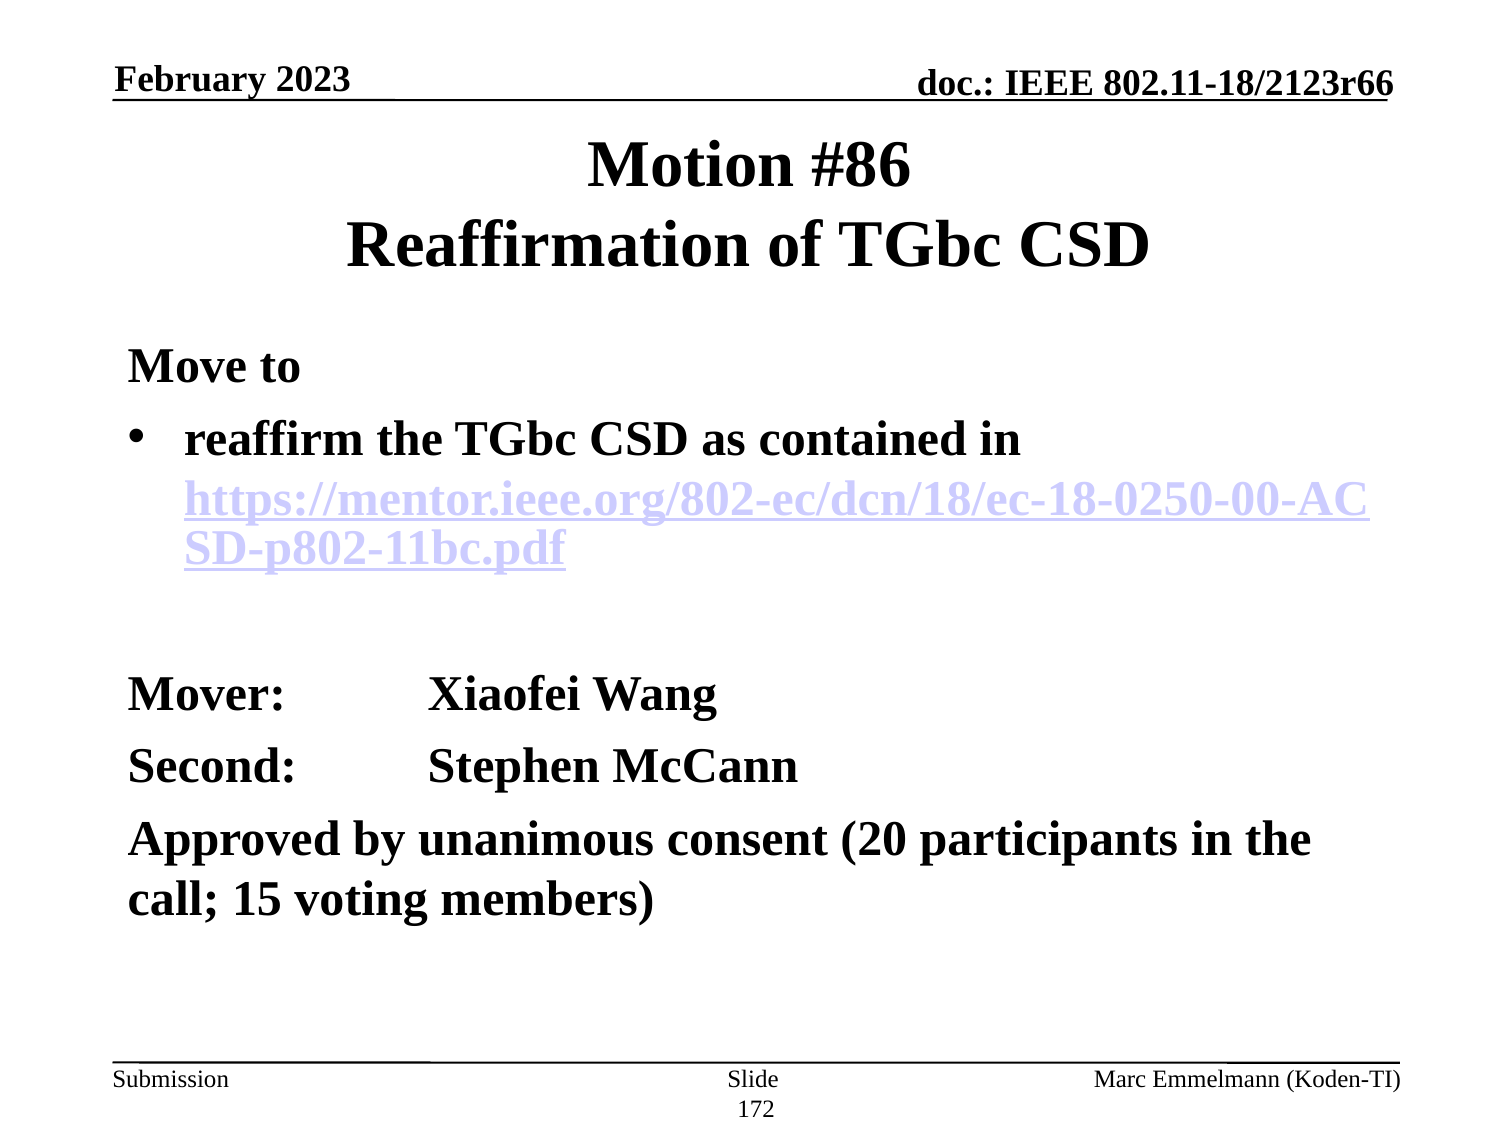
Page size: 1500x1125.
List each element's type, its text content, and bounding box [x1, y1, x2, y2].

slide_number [114, 54, 423, 100]
footer Marc Emmelmann (Koden-TI) [878, 1061, 1402, 1093]
list Move to reaffirm the TGbc CSD as contained in https://mentor.ieee.org/802-ec/dcn/18/ec-18-0250-00-ACSD-p802-11bc.pdf Mover: Xiaofei Wang Second: Stephen McCann Approved by unanimous consent (20 participants in the call; 15 voting members) [112, 324, 1388, 1000]
slide_number Slide 172 [712, 1061, 800, 1123]
title Motion #86 Reaffirmation of TGbc CSD [112, 112, 1388, 288]
